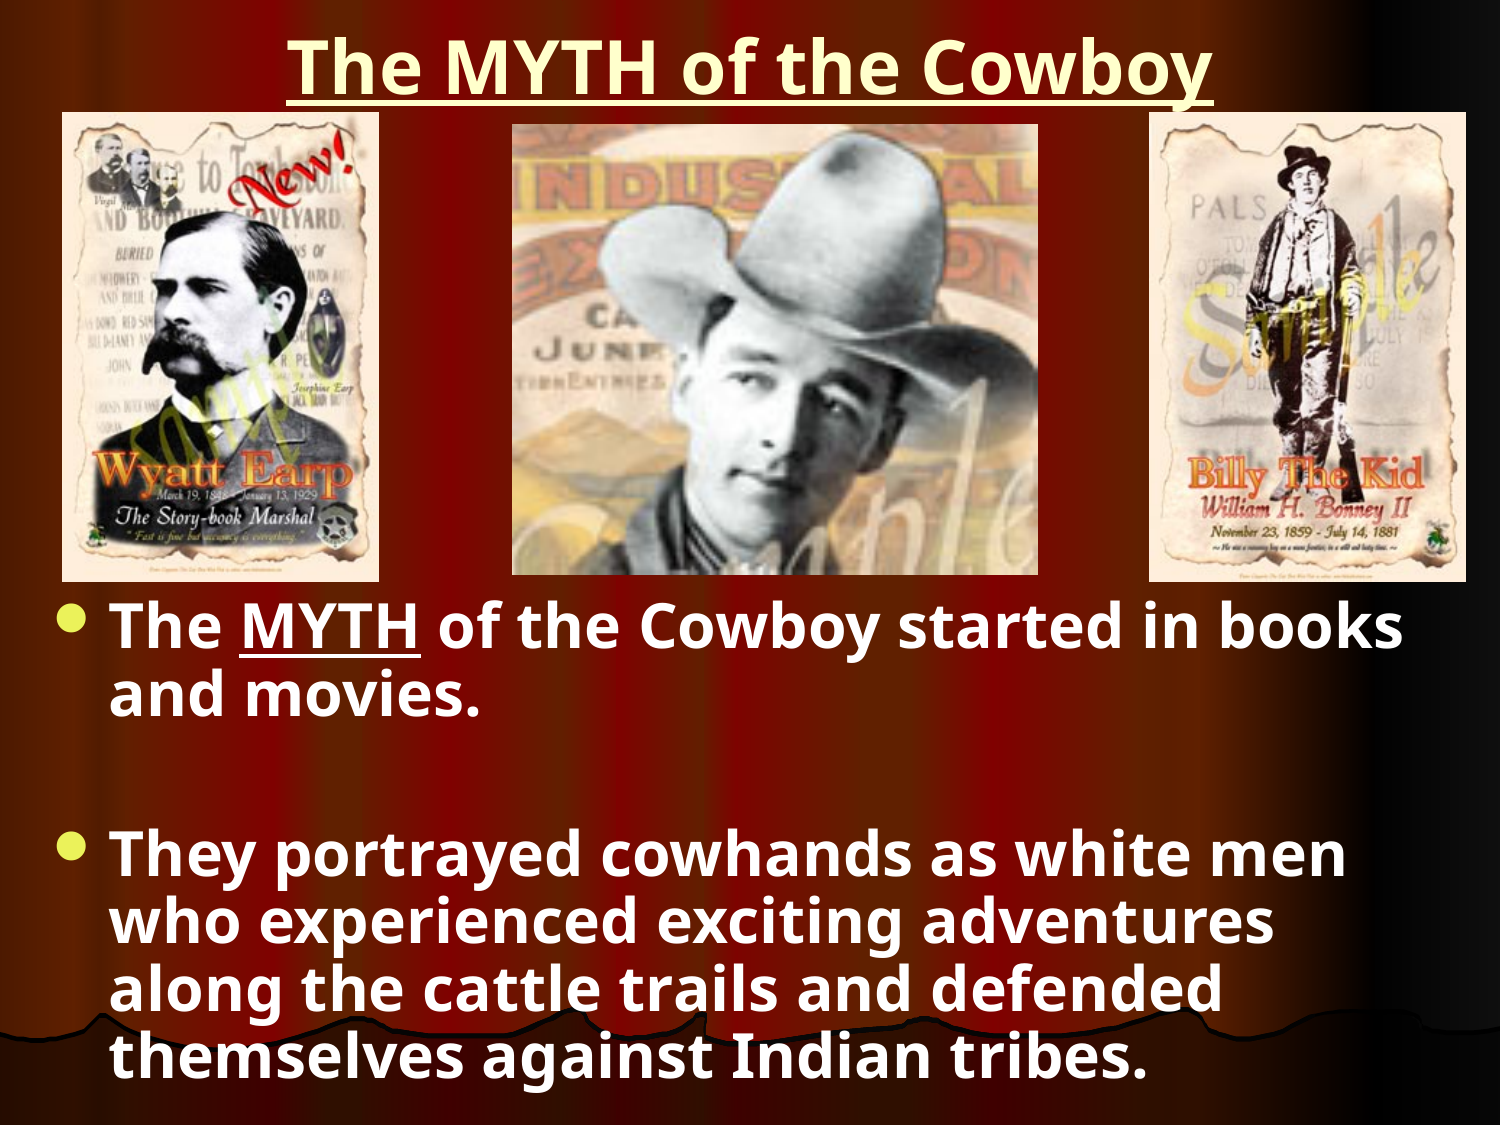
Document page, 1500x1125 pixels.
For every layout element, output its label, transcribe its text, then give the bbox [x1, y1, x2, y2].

title The MYTH of the Cowboy [74, 0, 1426, 130]
list The MYTH of the Cowboy started in books and movies. They portrayed cowhands as white men who experienced exciting adventures along the cattle trails and defended themselves against Indian tribes. [37, 587, 1476, 1125]
picture [62, 112, 379, 582]
picture [512, 124, 1038, 575]
picture [1149, 112, 1466, 582]
